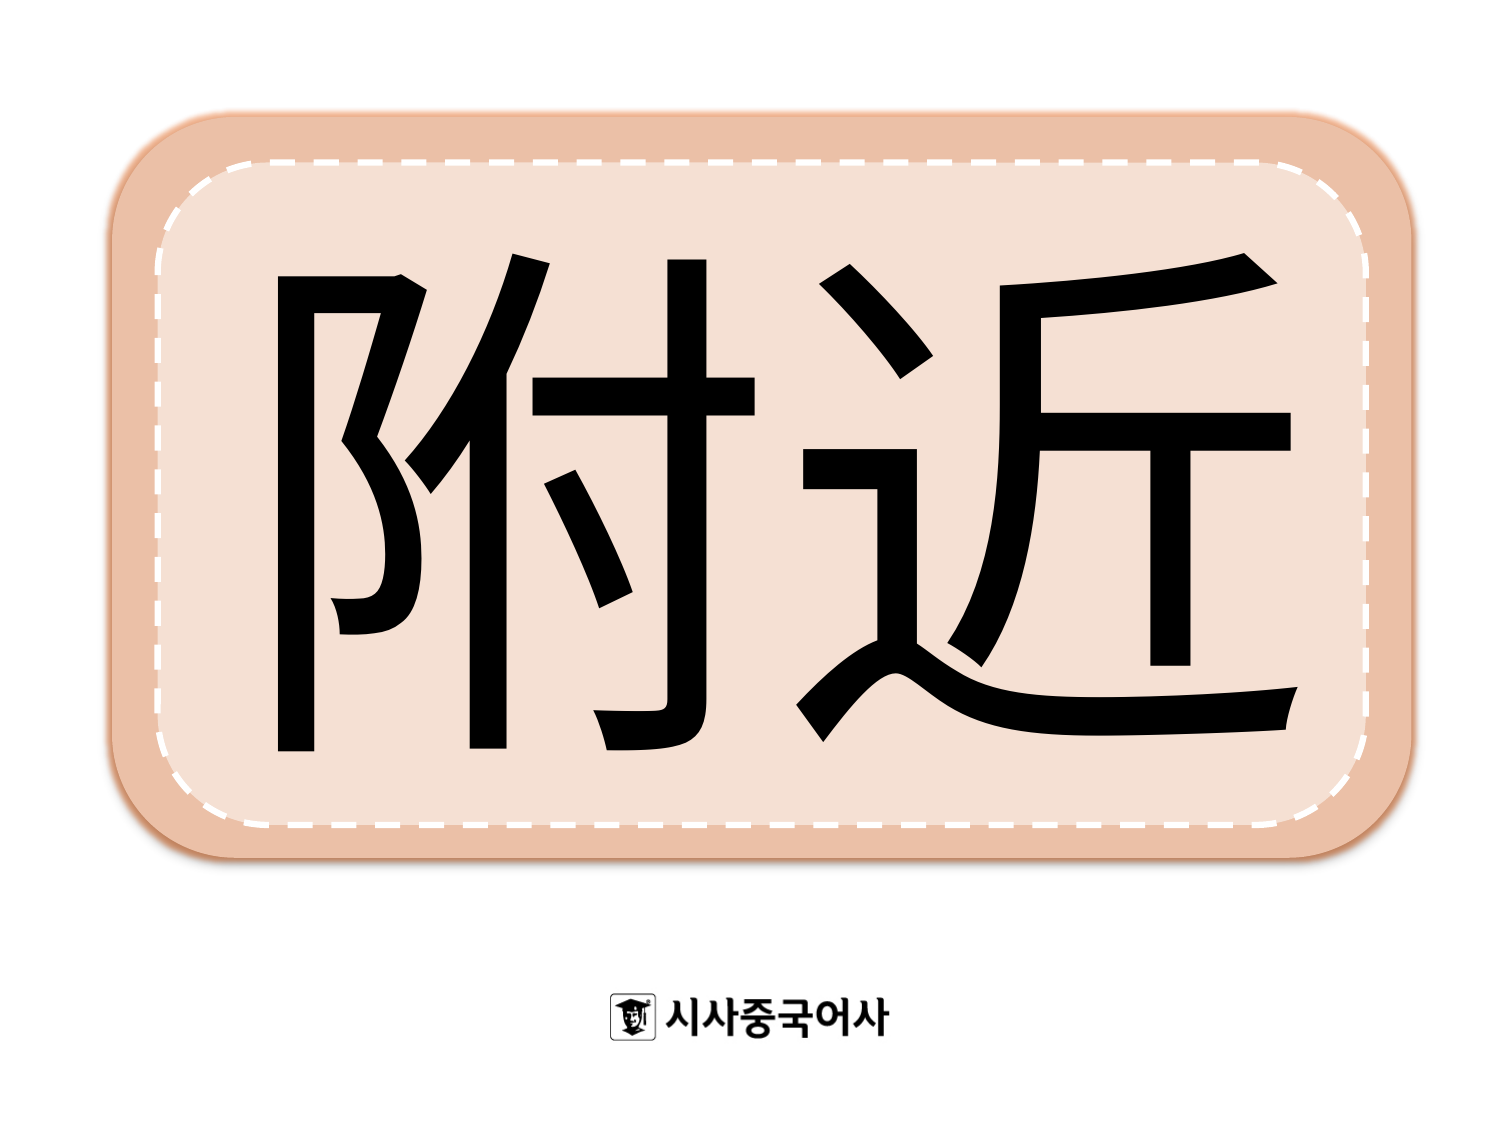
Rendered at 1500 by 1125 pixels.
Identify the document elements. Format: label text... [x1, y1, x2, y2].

picture [602, 987, 898, 1047]
text_box 附近 [171, 160, 1380, 824]
